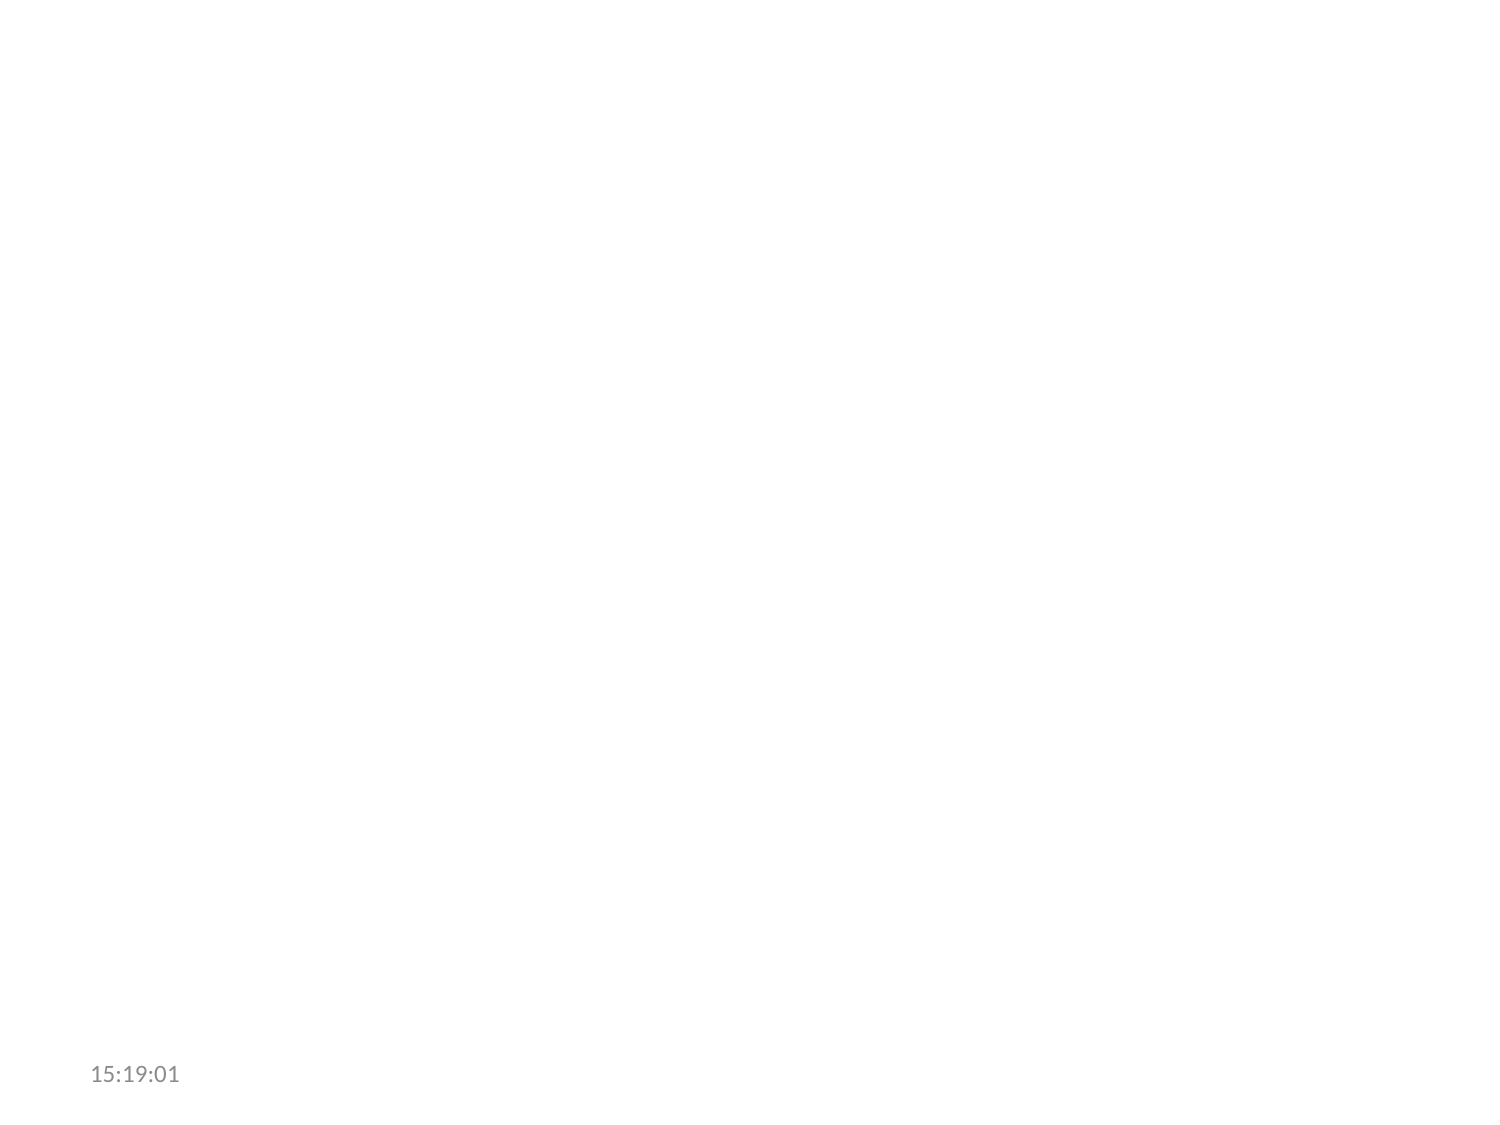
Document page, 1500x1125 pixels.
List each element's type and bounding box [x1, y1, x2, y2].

slide_number [75, 1042, 425, 1103]
